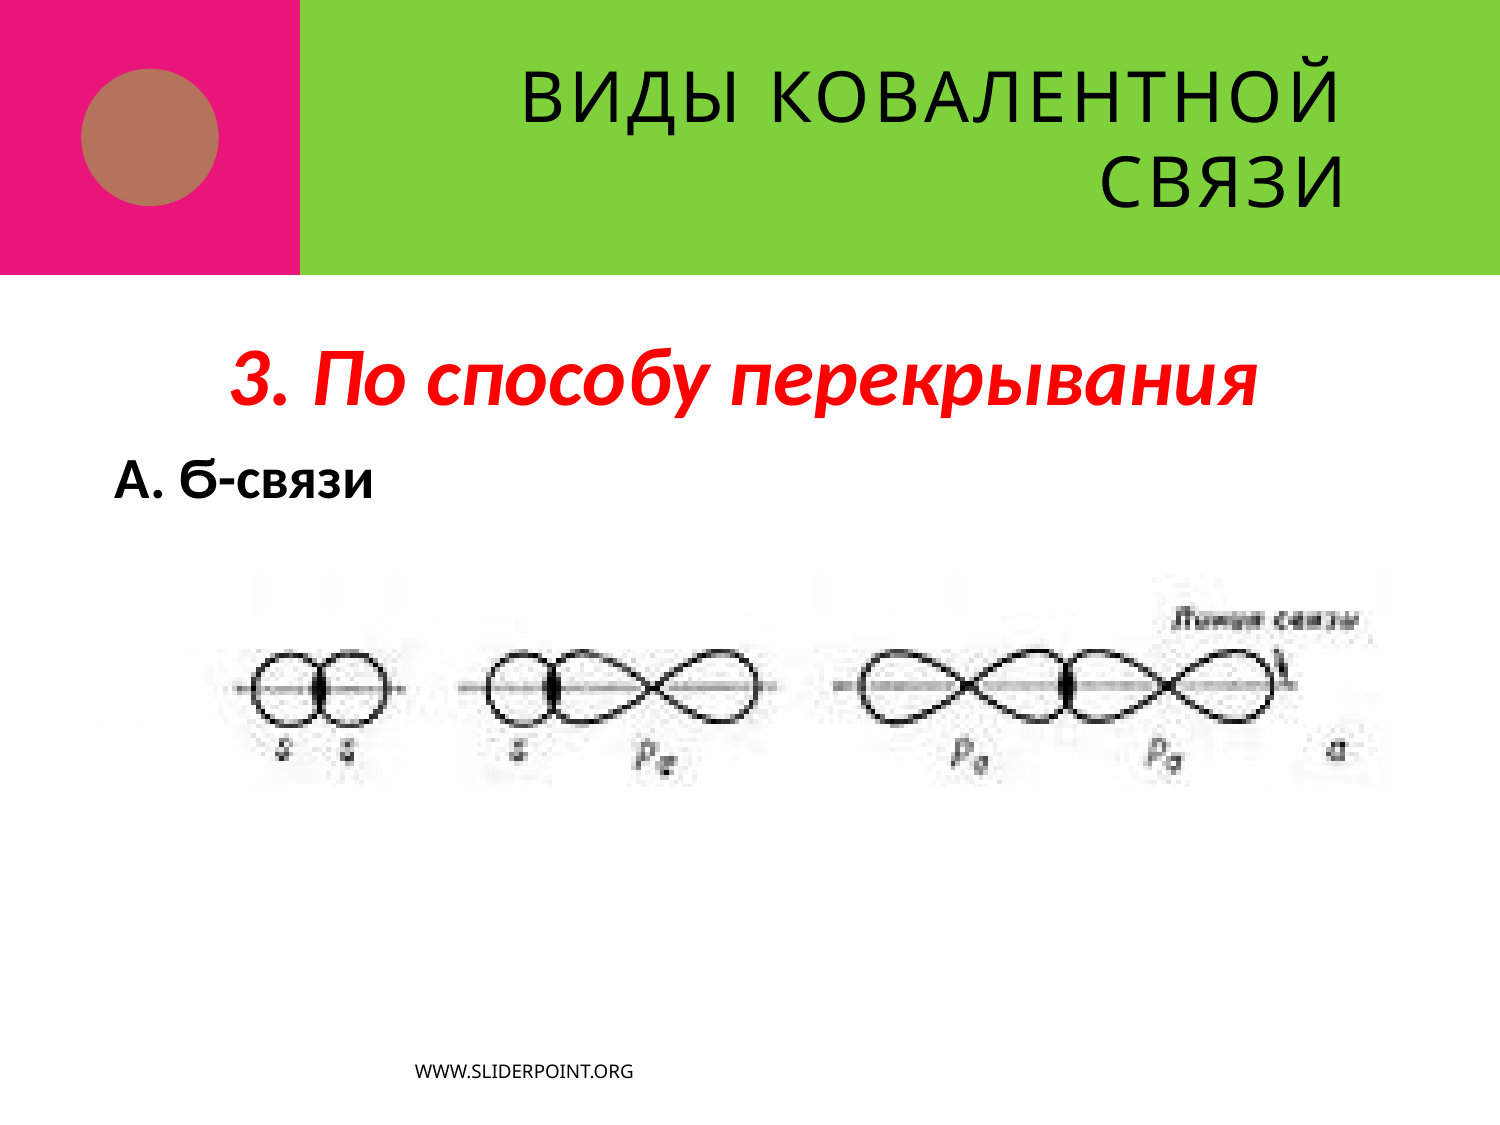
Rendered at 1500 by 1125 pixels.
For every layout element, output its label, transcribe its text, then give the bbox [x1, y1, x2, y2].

text_box А. Ϭ-связи [100, 432, 396, 518]
picture [64, 573, 1447, 788]
title Виды ковалентной связи [336, 42, 1362, 231]
footer www.sliderpoint.org [399, 1042, 875, 1103]
text_box 3. По способу перекрывания [123, 314, 1365, 430]
